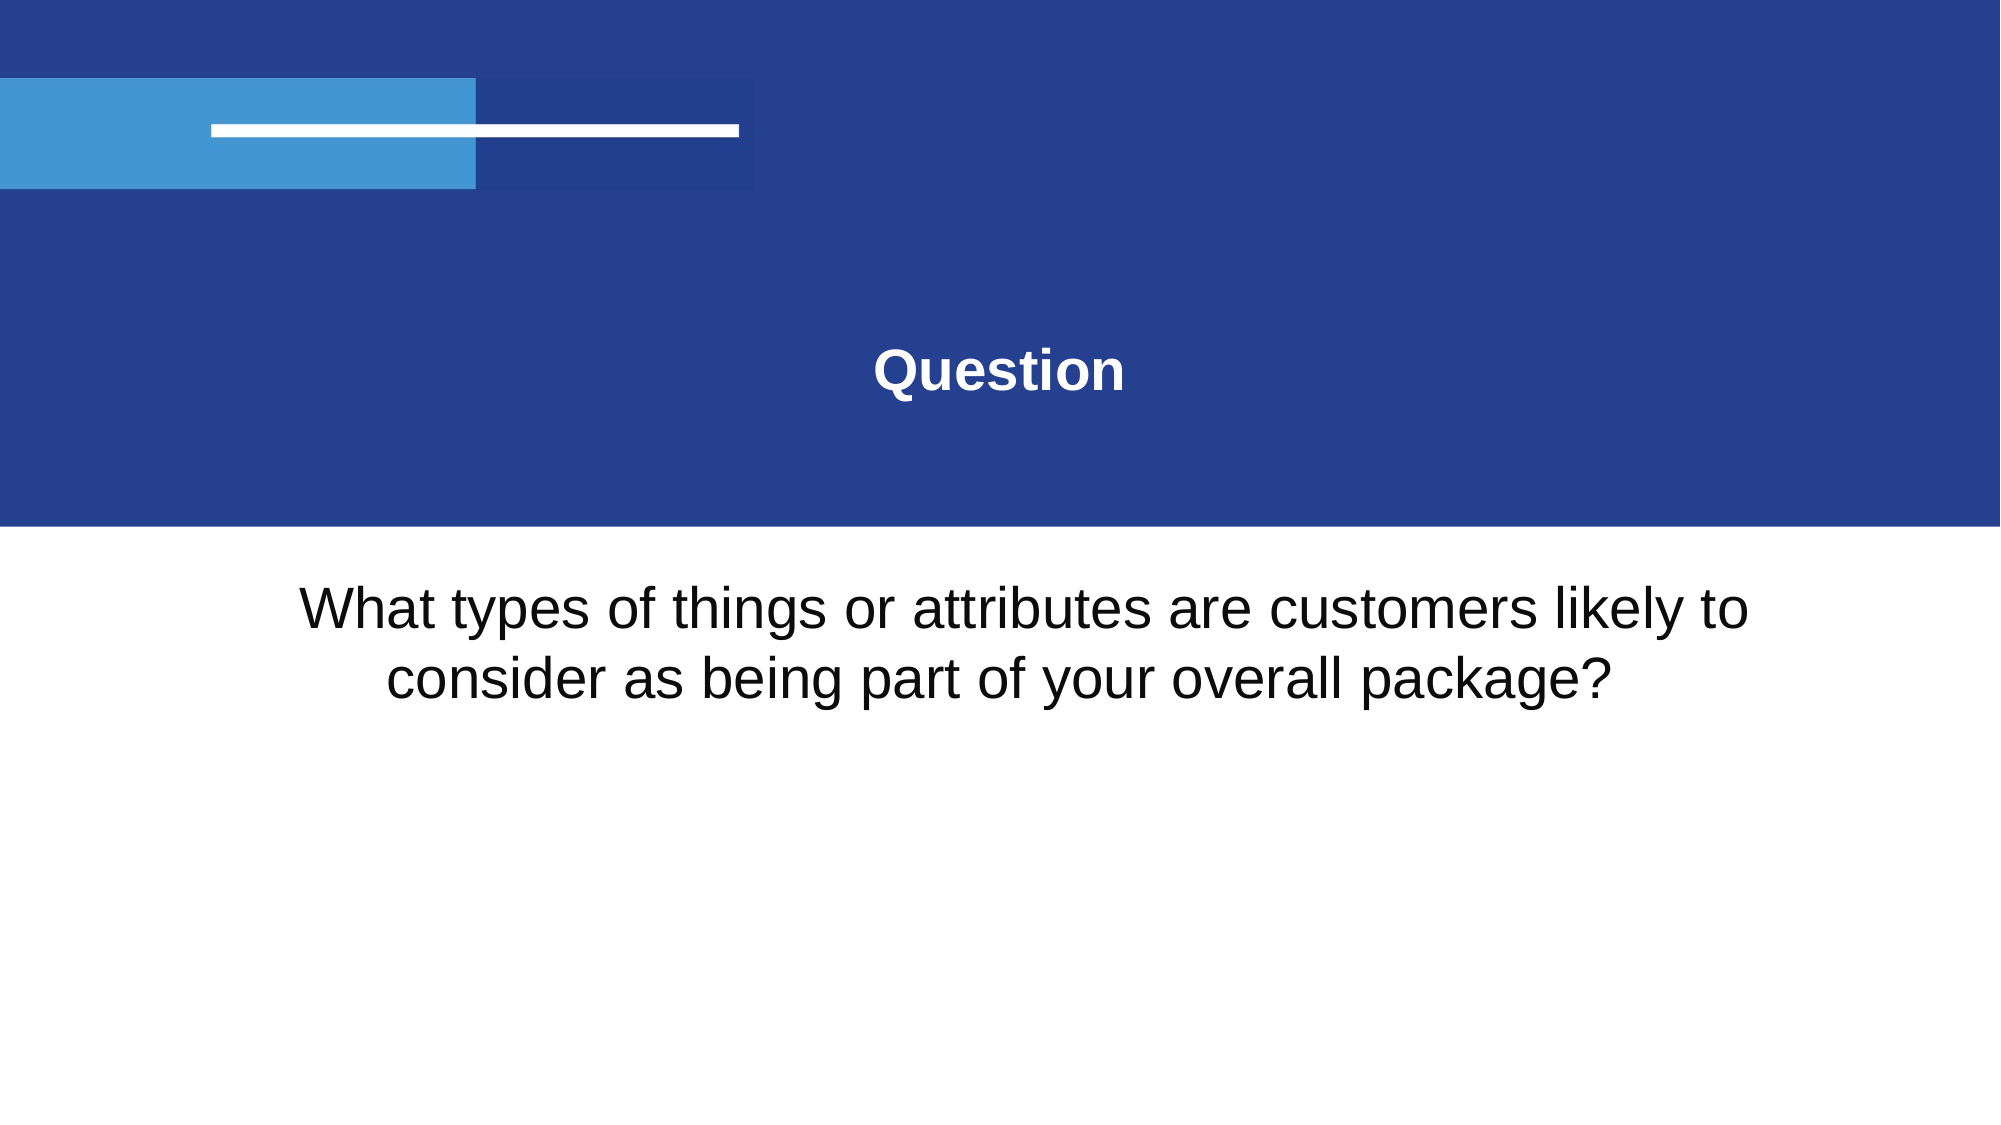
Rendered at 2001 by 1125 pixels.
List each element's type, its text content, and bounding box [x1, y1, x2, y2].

picture [0, 78, 754, 190]
title Question [137, 263, 1863, 481]
list What types of things or attributes are customers likely to consider as being part of your overall package? [137, 562, 1863, 942]
